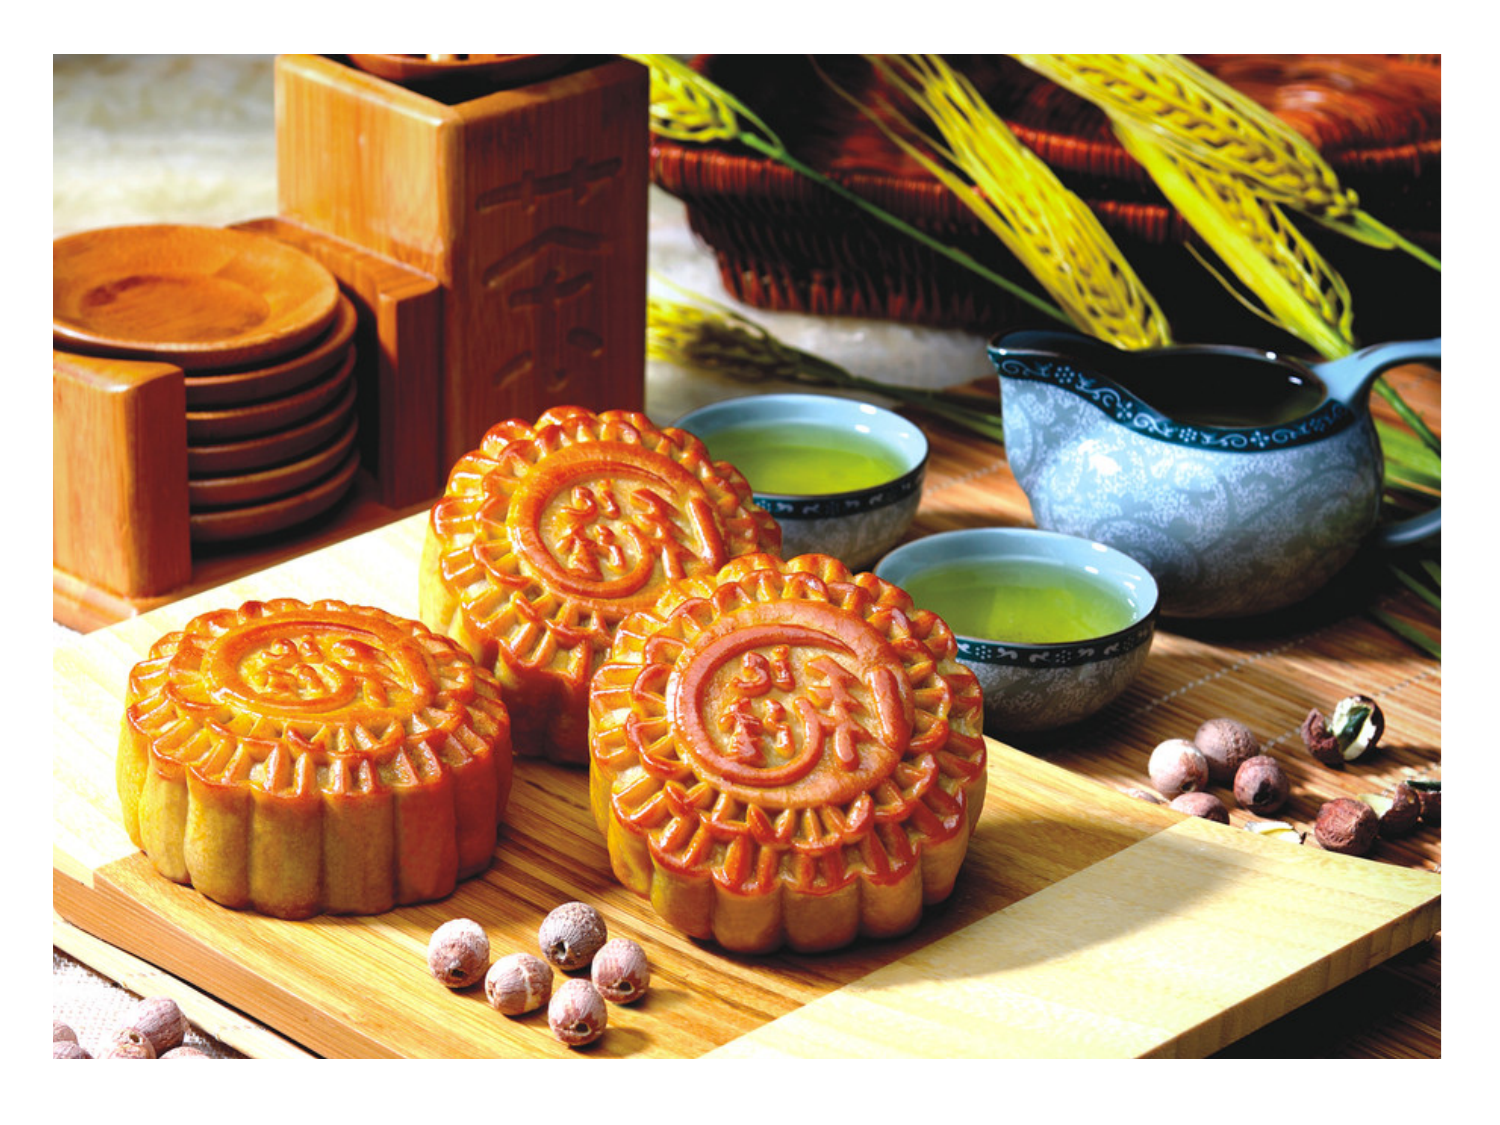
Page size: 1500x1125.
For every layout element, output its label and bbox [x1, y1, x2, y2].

picture [53, 54, 1442, 1059]
